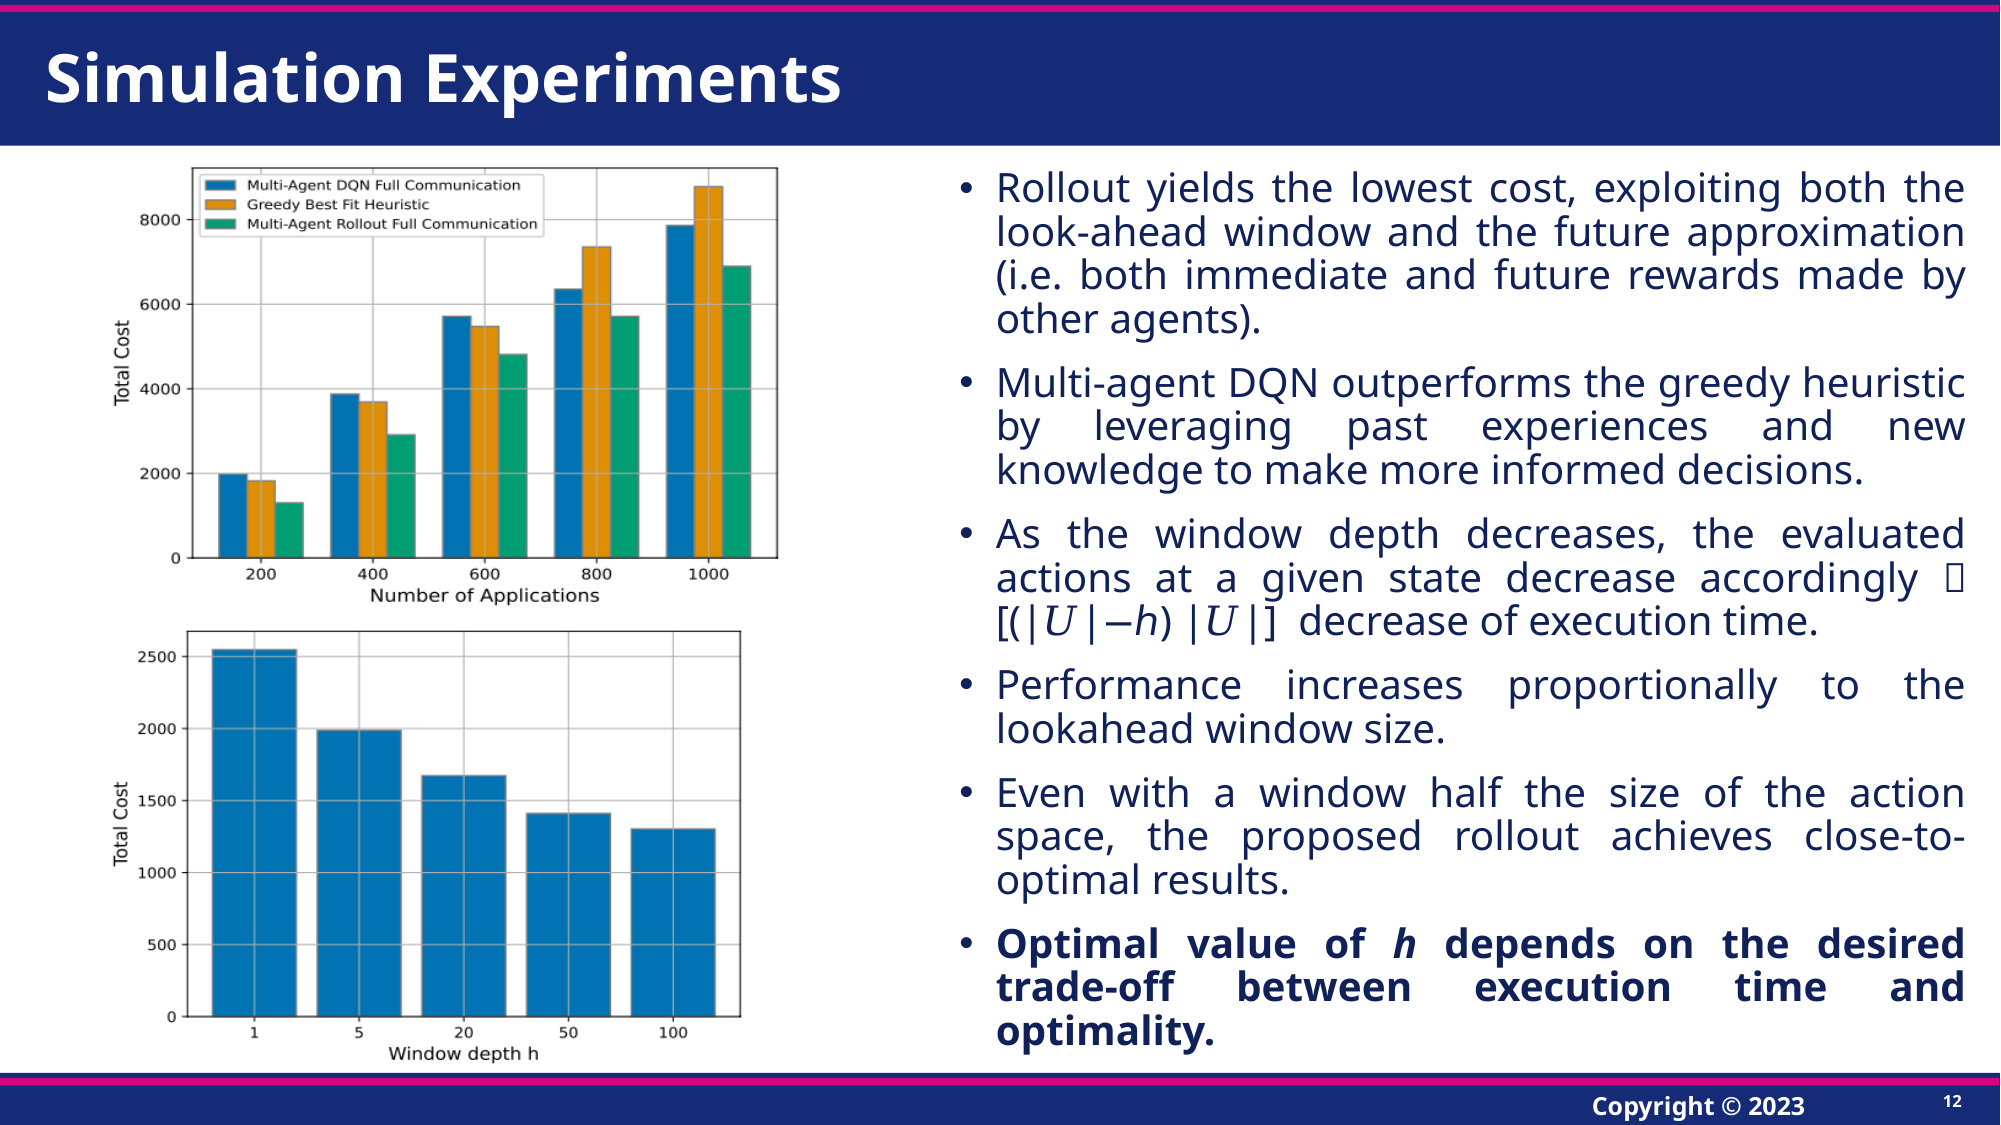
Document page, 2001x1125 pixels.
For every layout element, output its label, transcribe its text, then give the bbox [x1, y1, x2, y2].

picture [99, 618, 749, 1070]
title Simulation Experiments [30, 31, 1970, 131]
slide_number 12 [1922, 1091, 1983, 1113]
picture [99, 156, 785, 612]
